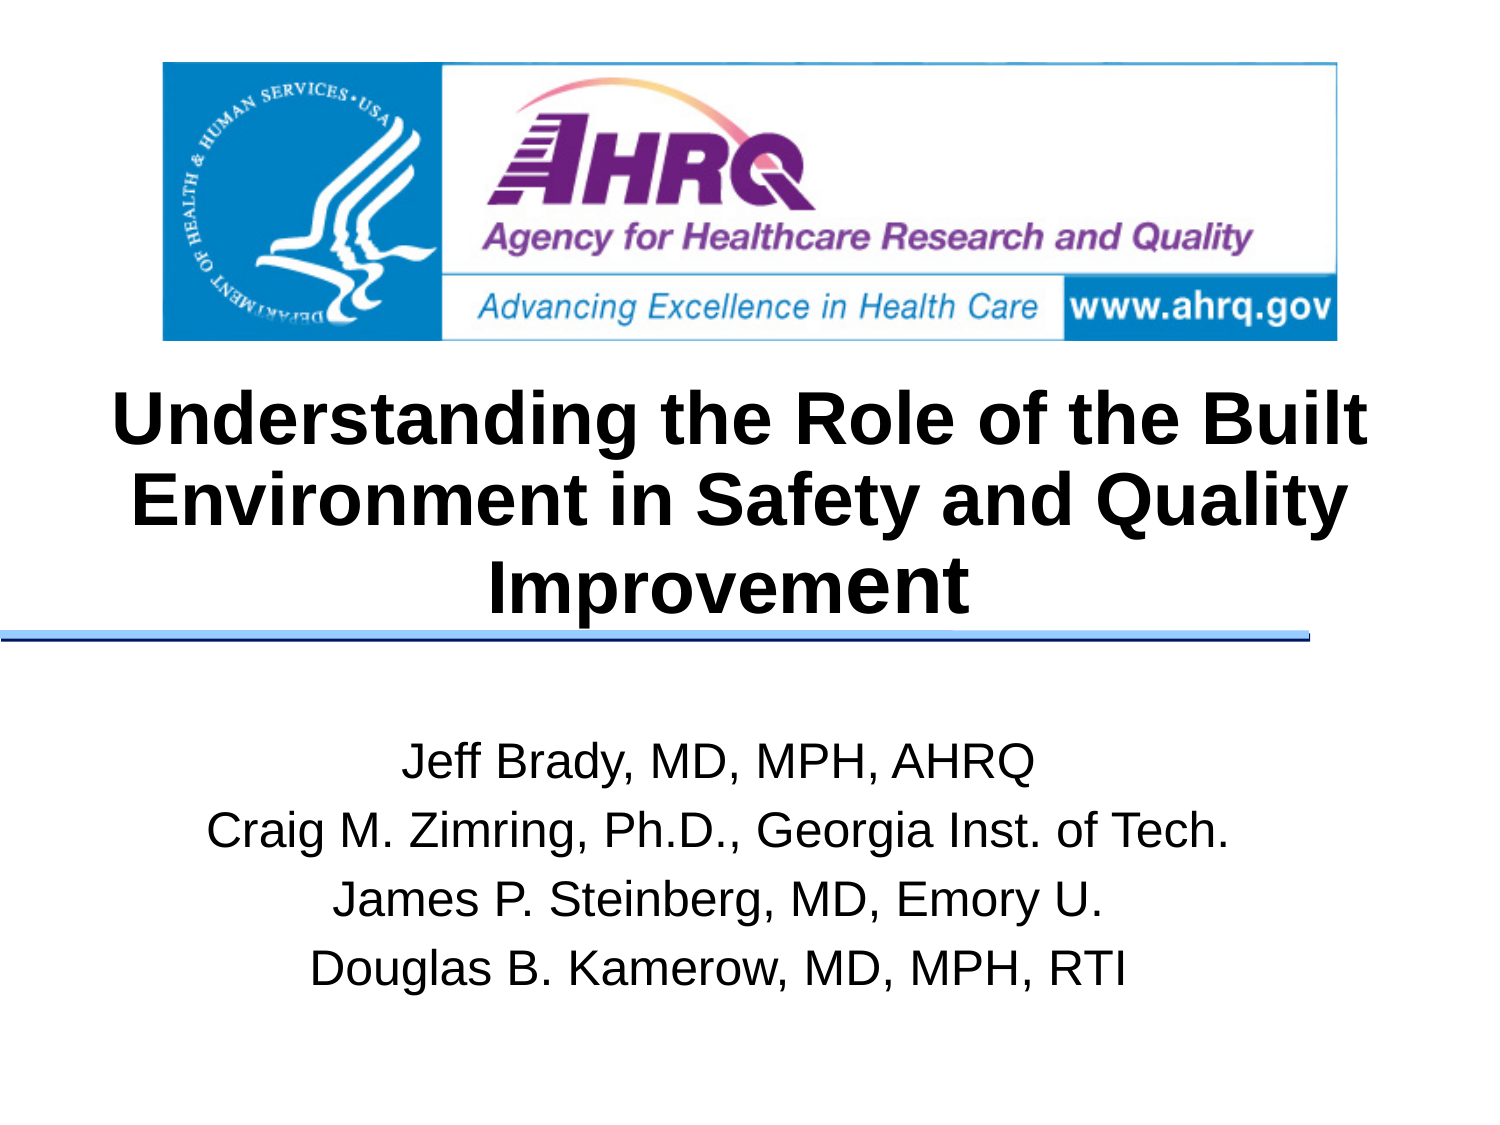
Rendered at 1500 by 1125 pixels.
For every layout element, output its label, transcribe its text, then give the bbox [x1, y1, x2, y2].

subtitle Jeff Brady, MD, MPH, AHRQ Craig M. Zimring, Ph.D., Georgia Inst. of Tech. James P. Steinberg, MD, Emory U. Douglas B. Kamerow, MD, MPH, RTI [161, 728, 1276, 1042]
title Understanding the Role of the Built Environment in Safety and Quality Improvement [77, 438, 1404, 640]
